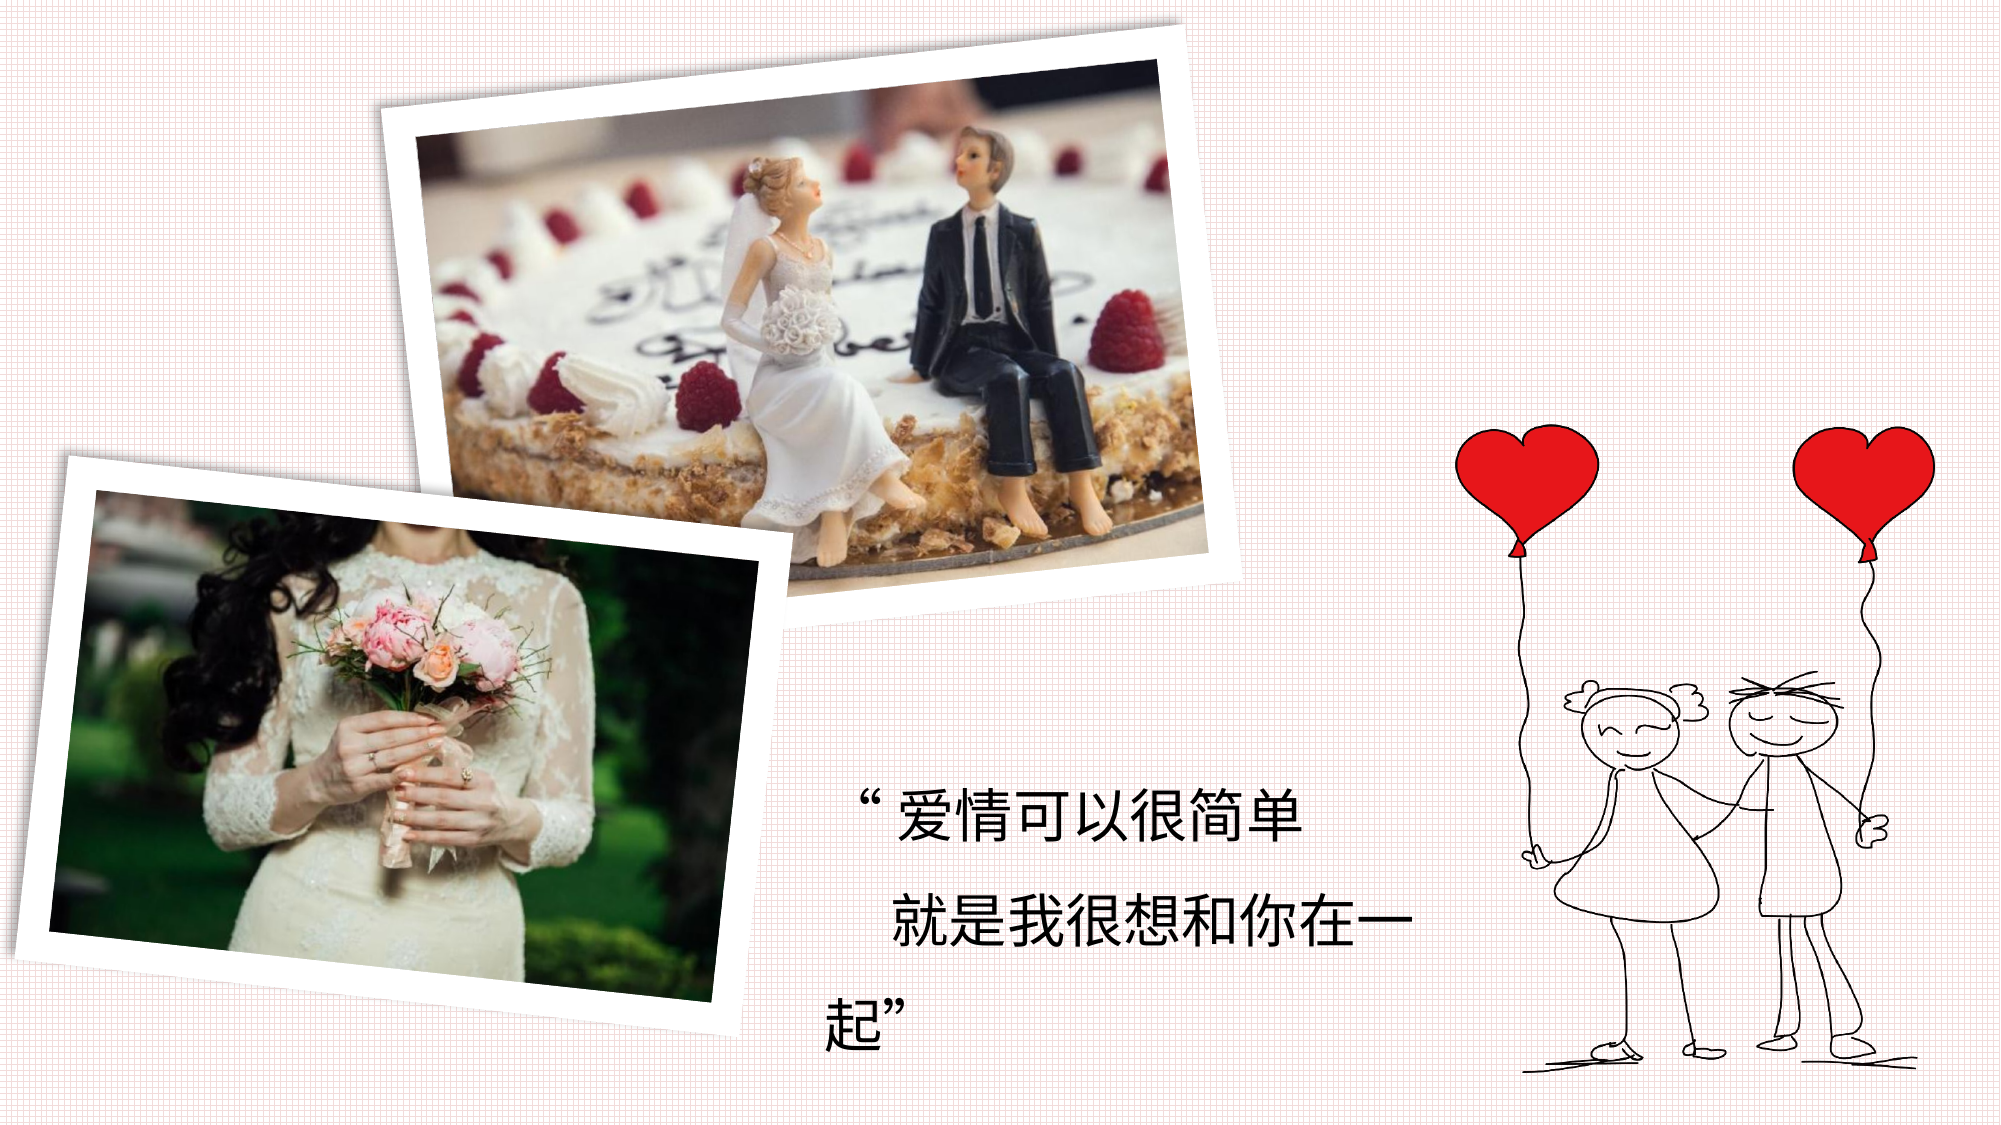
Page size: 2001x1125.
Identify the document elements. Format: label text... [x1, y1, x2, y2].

picture [50, 59, 1208, 1002]
text_box “爱情可以很简单 就是我很想和你在一起” [809, 737, 1455, 1067]
picture [1455, 424, 1935, 1073]
